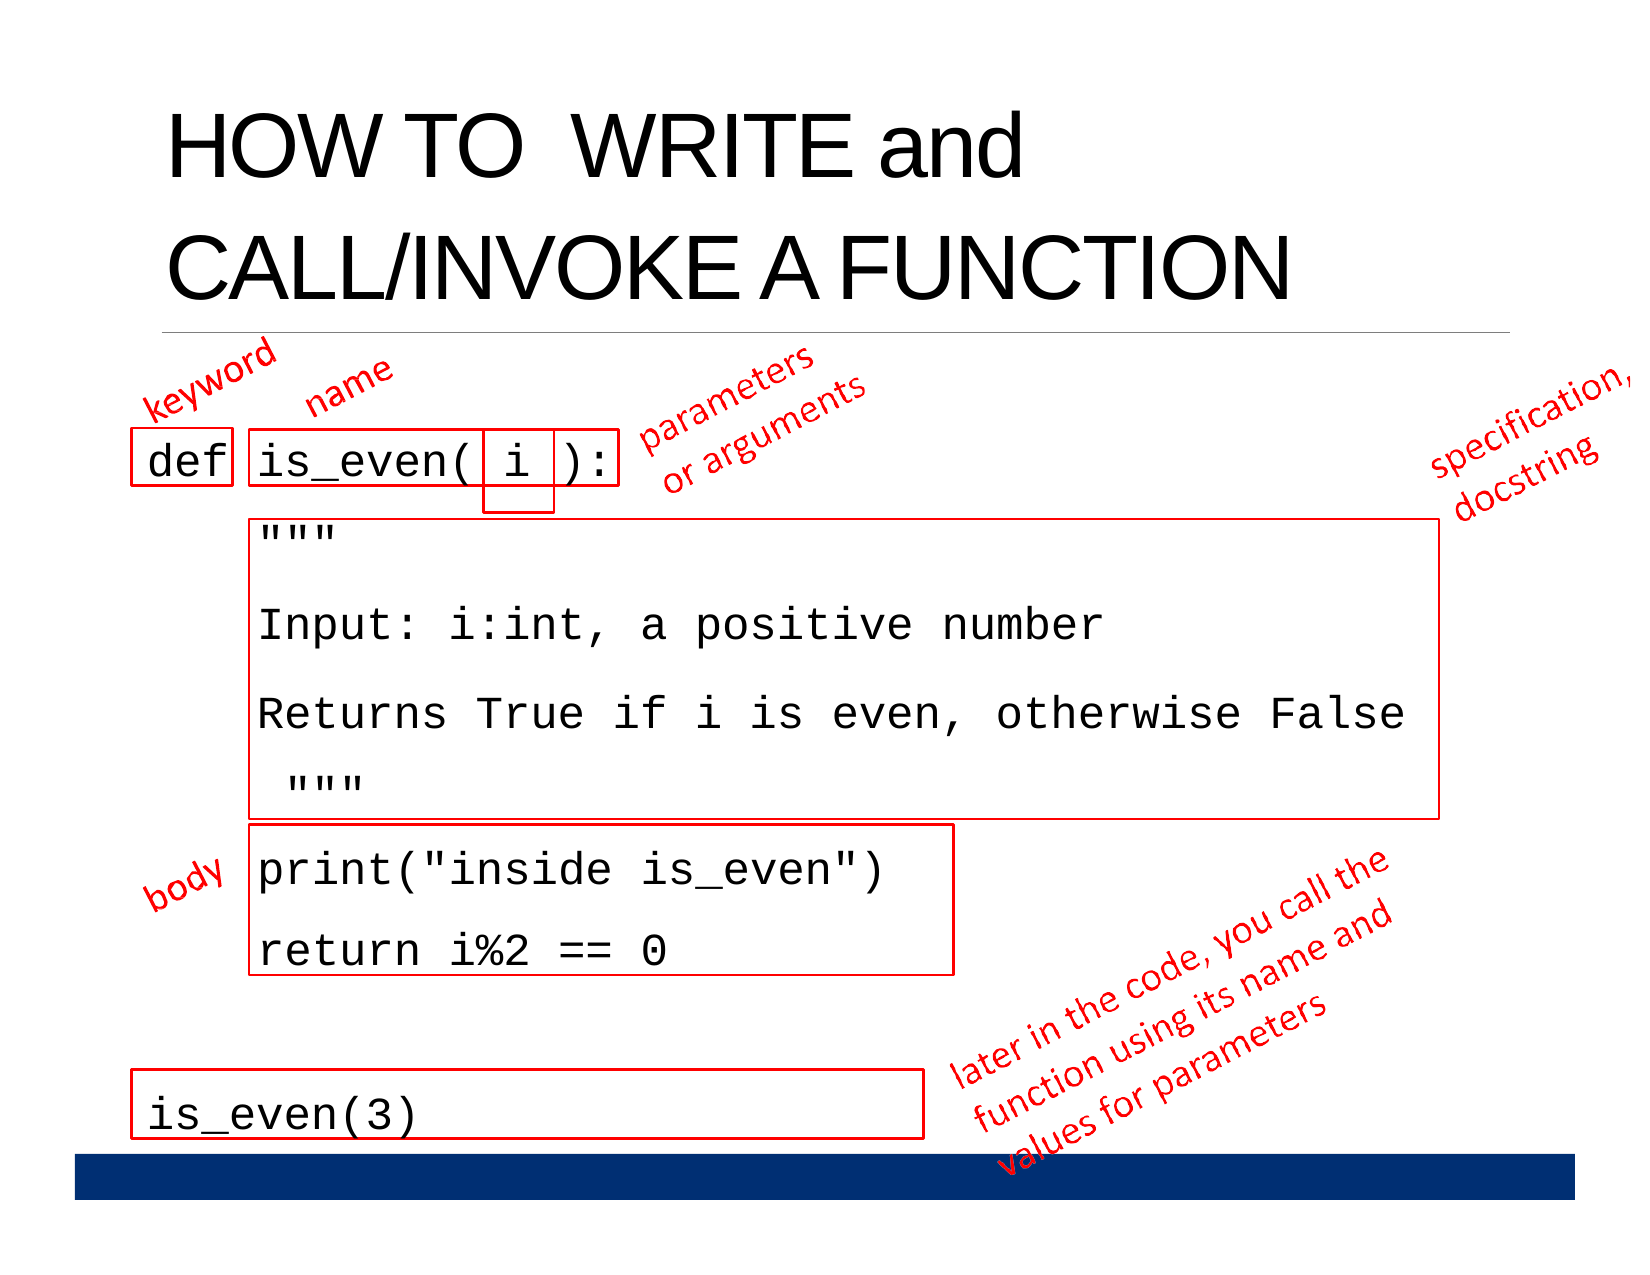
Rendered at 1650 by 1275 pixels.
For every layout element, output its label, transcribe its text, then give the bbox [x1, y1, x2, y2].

text_box [142, 397, 169, 424]
text_box [202, 858, 222, 888]
text_box [163, 393, 184, 414]
text_box is_even(3) [131, 1069, 924, 1139]
text_box [167, 880, 187, 901]
text_box [255, 336, 277, 367]
text_box [949, 852, 1392, 1175]
text_box [195, 369, 223, 396]
title HOW TO WRITE and CALL/INVOKE A FUNCTION [162, 71, 1320, 319]
text_box """ Input: i:int, a positive number Returns True if i is even, otherwise False """ [249, 519, 1439, 820]
text_box [241, 352, 254, 374]
text_box [186, 860, 208, 891]
text_box [639, 348, 865, 493]
text_box [342, 370, 375, 399]
text_box print("inside is_even") return i%2 == 0 [249, 824, 954, 975]
text_box def [131, 428, 233, 486]
text_box [325, 385, 346, 407]
text_box [373, 361, 393, 382]
text_box is_even( i ): [249, 429, 483, 486]
text_box [1431, 369, 1631, 521]
text_box is_even( i ): [554, 429, 619, 486]
text_box [224, 361, 244, 383]
text_box [177, 382, 198, 412]
text_box [483, 429, 554, 513]
text_box [305, 394, 329, 418]
text_box [142, 886, 168, 913]
